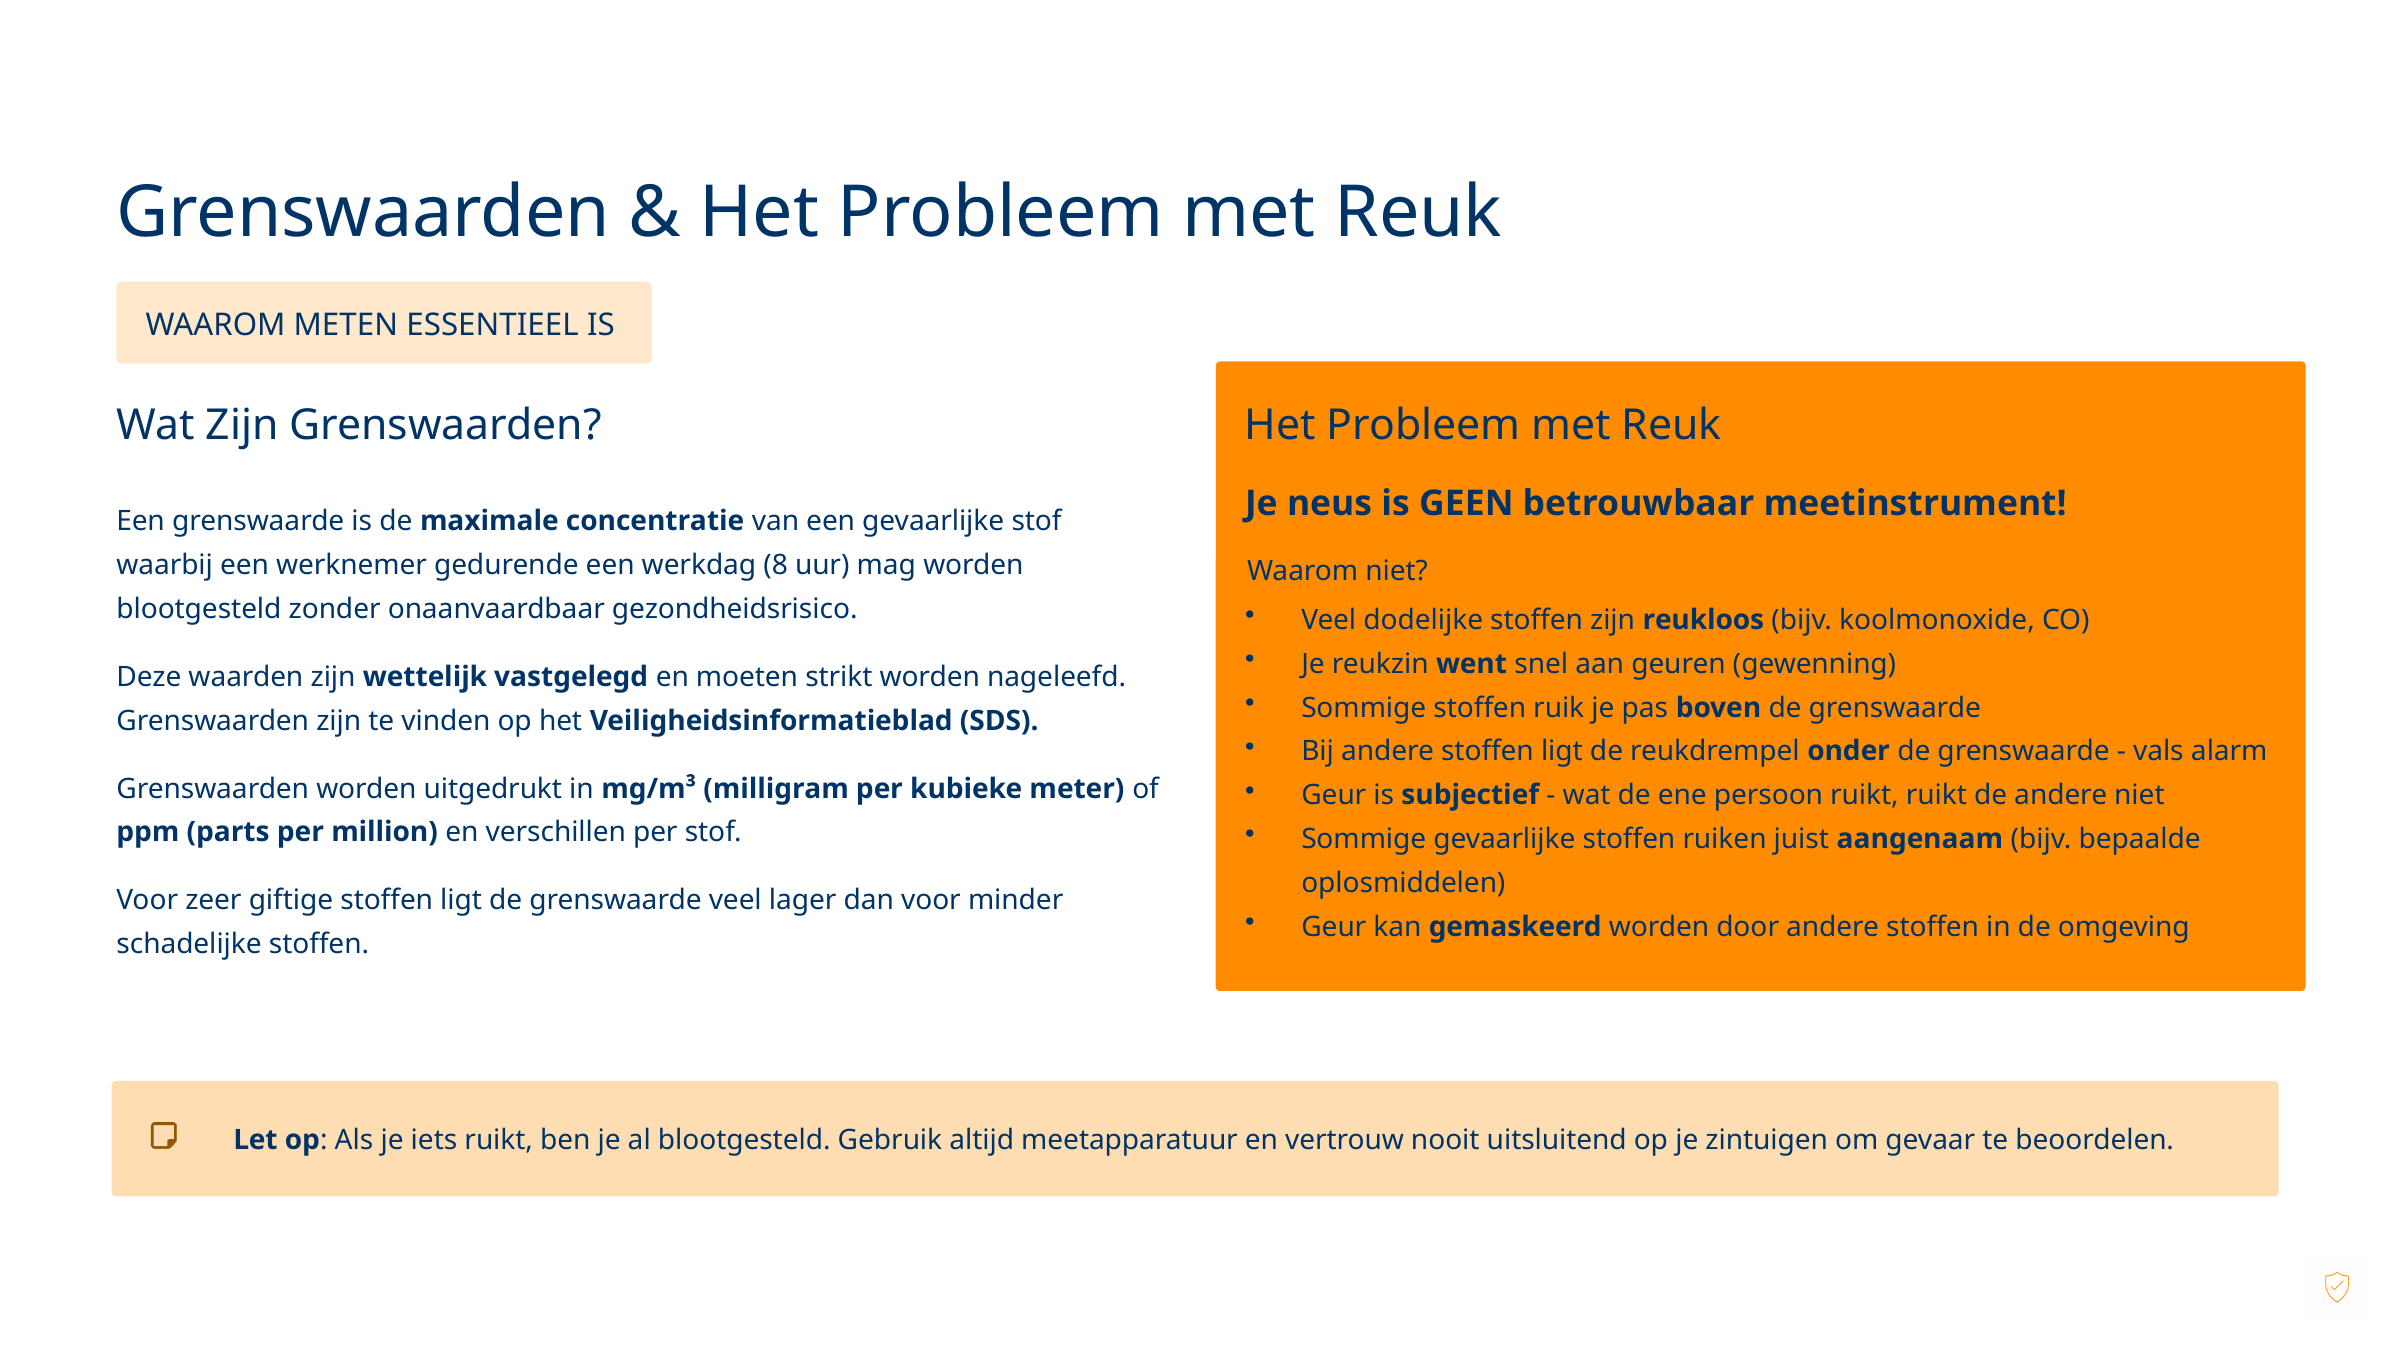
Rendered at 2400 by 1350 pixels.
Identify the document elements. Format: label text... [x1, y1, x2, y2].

text_box Waarom niet? [1247, 542, 2279, 587]
text_box [116, 281, 653, 364]
text_box Voor zeer giftige stoffen ligt de grenswaarde veel lager dan voor minder schadelijke stoffen. [116, 871, 1165, 961]
text_box Deze waarden zijn wettelijk vastgelegd en moeten strikt worden nageleefd. Grenswaarden zijn te vinden op het Veiligheidsinformatieblad (SDS). [116, 648, 1165, 737]
text_box Grenswaarden & Het Probleem met Reuk [116, 160, 1613, 252]
text_box WAAROM METEN ESSENTIEEL IS [145, 307, 491, 343]
text_box [1215, 361, 2306, 991]
text_box [111, 1080, 2279, 1197]
picture [2303, 1253, 2371, 1321]
text_box Veel dodelijke stoffen zijn reukloos (bijv. koolmonoxide, CO) Je reukzin went snel aan geuren (gewenning) Sommige stoffen ruik je pas boven de grenswaarde Bij andere stoffen ligt de reukdrempel onder de grenswaarde - vals alarm Geur is subjectief - wat de ene persoon ruikt, ruikt de andere niet Sommige gevaarlijke stoffen ruiken juist aangenaam (bijv. bepaalde oplosmiddelen) Geur kan gemaskeerd worden door andere stoffen in de omgeving [1244, 591, 2277, 945]
text_box Je neus is GEEN betrouwbaar meetinstrument! [1244, 478, 2277, 524]
text_box Een grenswaarde is de maximale concentratie van een gevaarlijke stof waarbij een werknemer gedurende een werkdag (8 uur) mag worden blootgesteld zonder onaanvaardbaar gezondheidsrisico. [116, 492, 1165, 625]
picture [145, 1120, 182, 1150]
text_box Het Probleem met Reuk [1244, 393, 1778, 449]
text_box Grenswaarden worden uitgedrukt in mg/m³ (milligram per kubieke meter) of ppm (parts per million) en verschillen per stof. [116, 760, 1165, 849]
text_box Let op: Als je iets ruikt, ben je al blootgesteld. Gebruik altijd meetapparatuur en vertrouw nooit uitsluitend op je zintuigen om gevaar te beoordelen. [233, 1111, 2277, 1156]
text_box Wat Zijn Grenswaarden? [116, 393, 653, 449]
